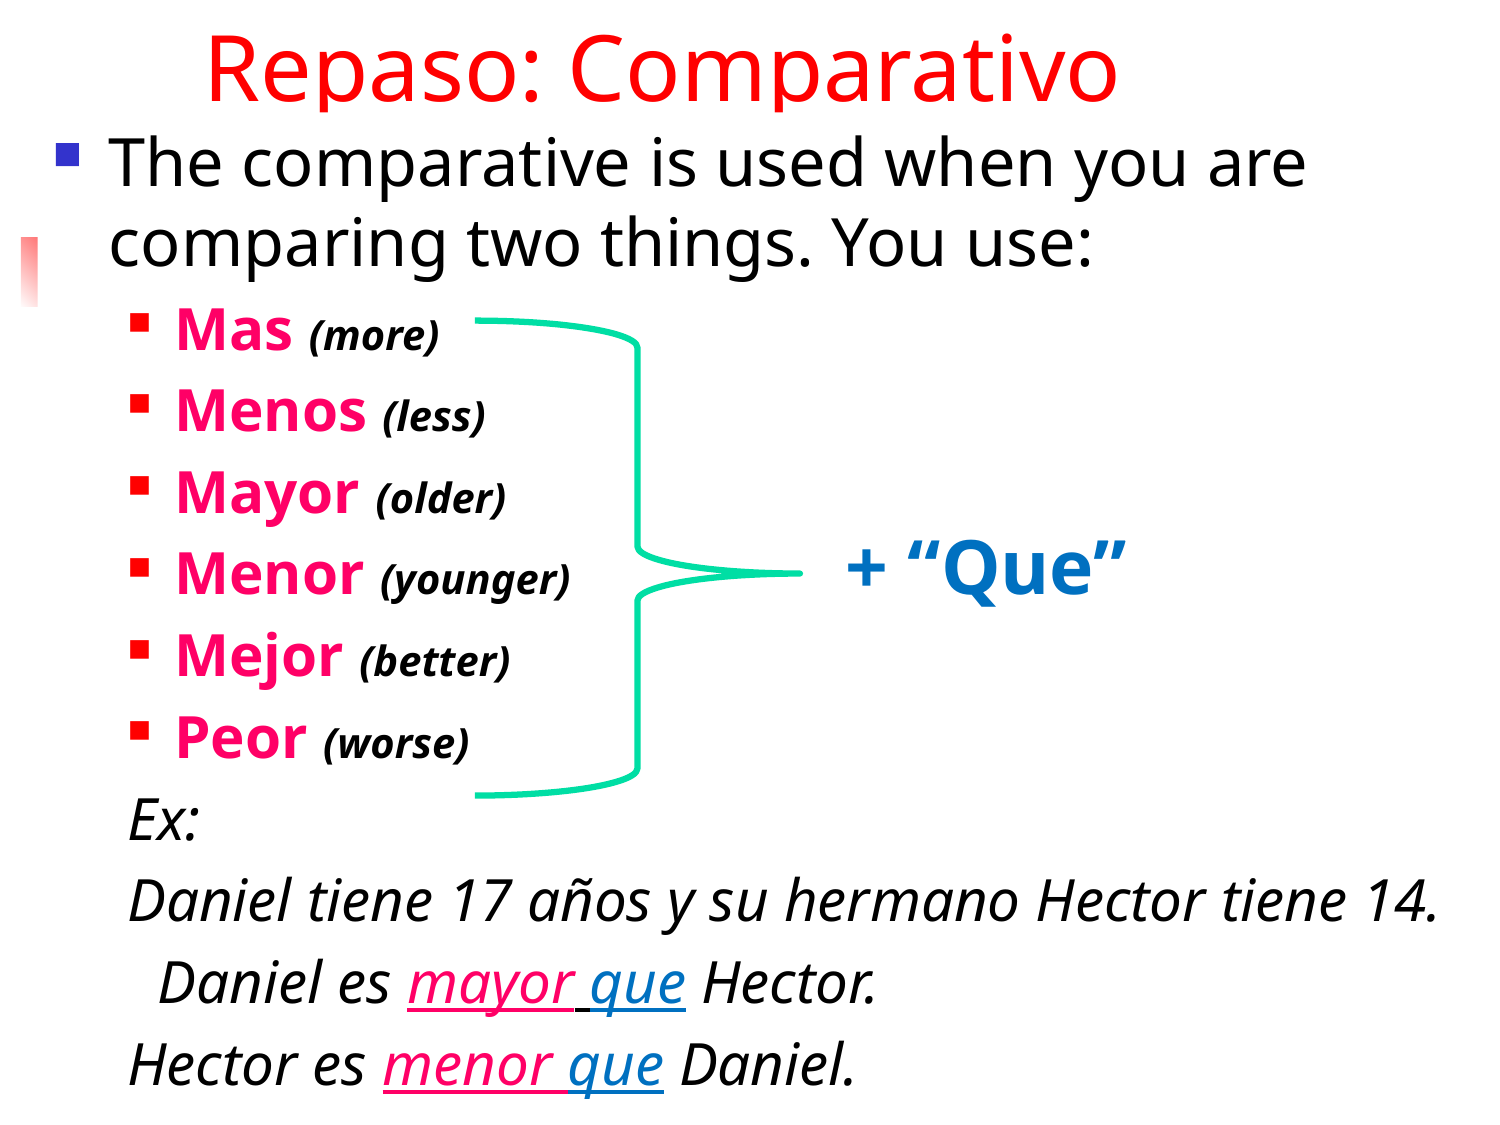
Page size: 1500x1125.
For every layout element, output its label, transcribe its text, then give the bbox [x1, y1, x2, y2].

text_box + “Que” [674, 512, 1298, 618]
title Repaso: Comparativo [188, 0, 1468, 112]
list The comparative is used when you are comparing two things. You use: Mas (more) Menos (less) Mayor (older) Menor (younger) Mejor (better) Peor (worse) Ex: Daniel tiene 17 años y su hermano Hector tiene 14. Daniel es mayor que Hector. Hector es menor que Daniel. [37, 112, 1494, 913]
text_box [474, 319, 801, 797]
